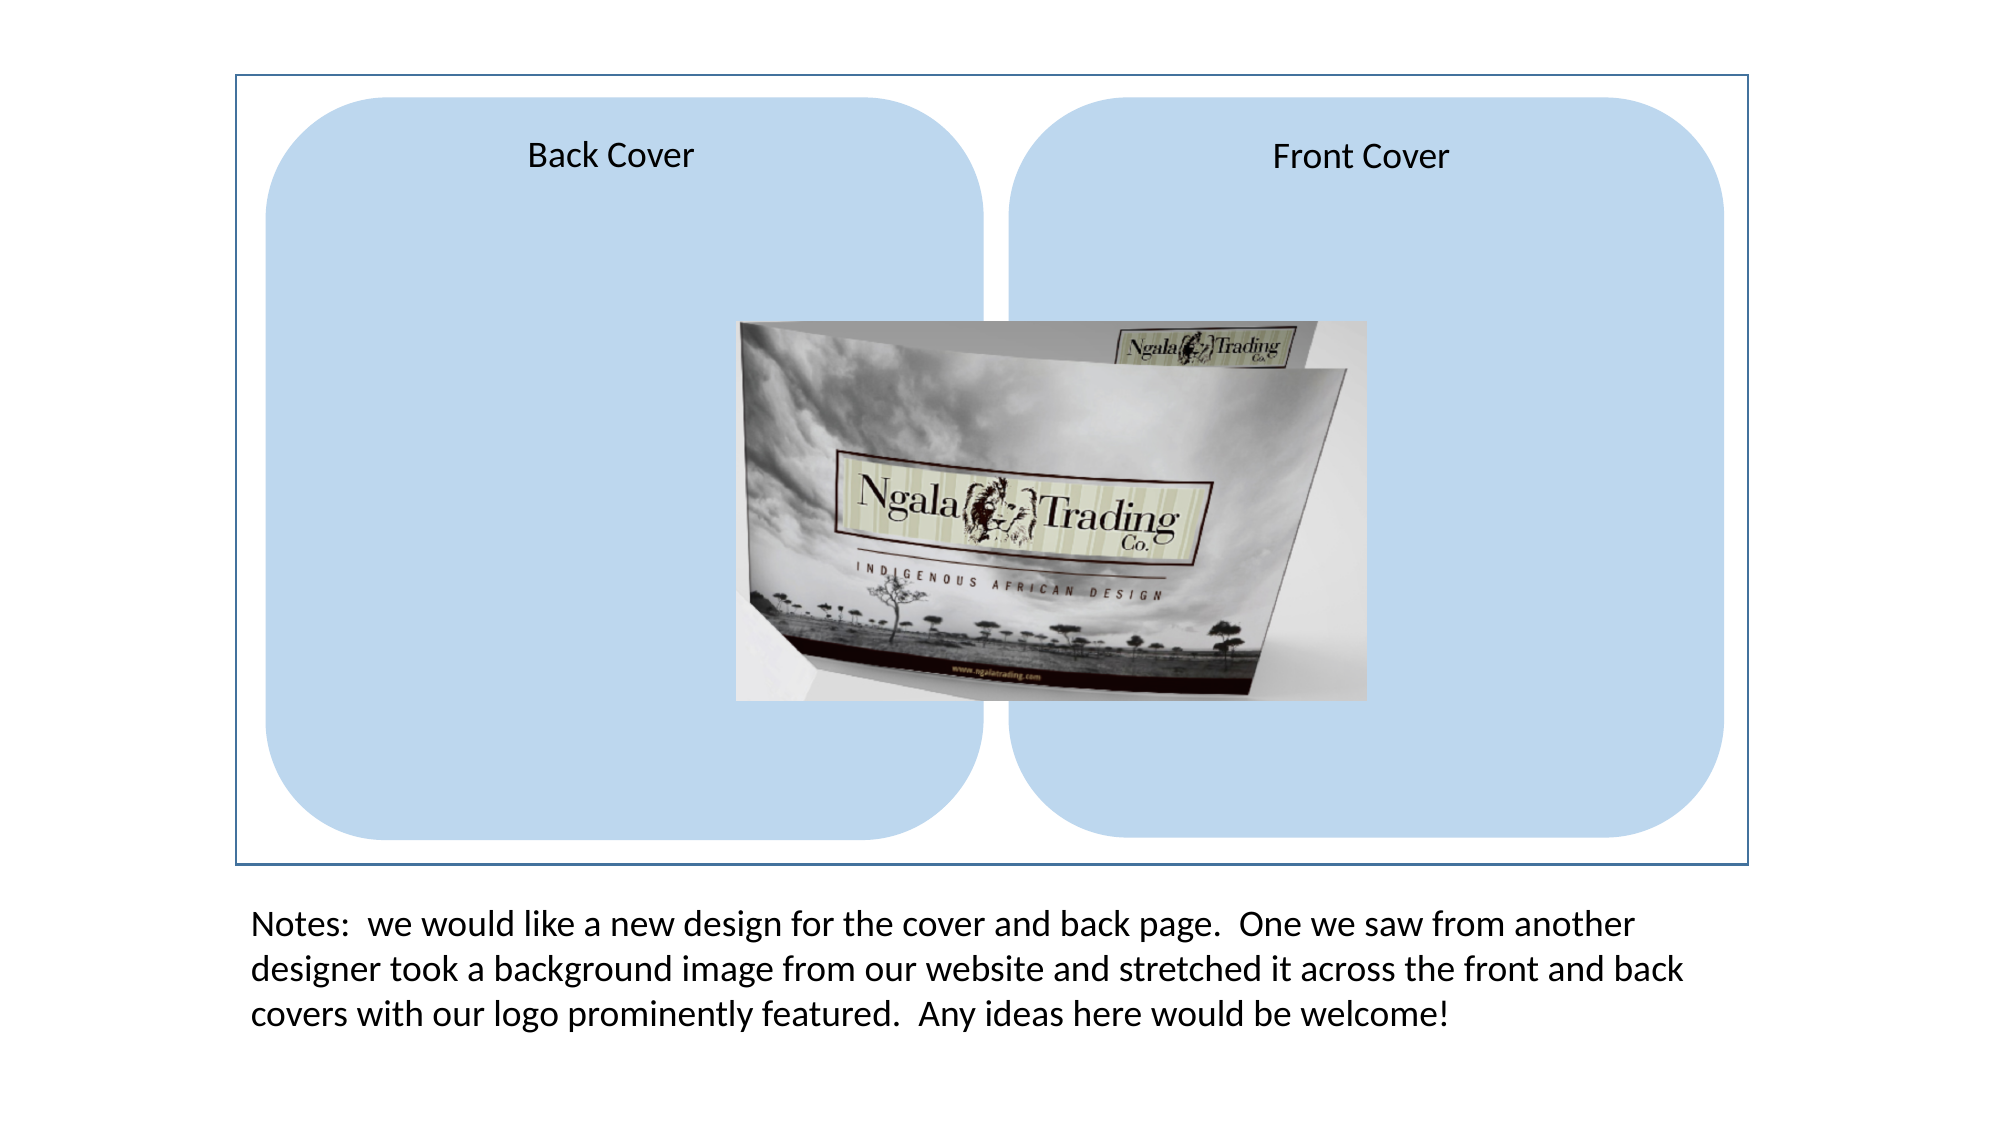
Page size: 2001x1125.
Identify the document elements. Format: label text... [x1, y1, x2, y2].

text_box Front Cover [1176, 123, 1548, 184]
text_box [1007, 96, 1726, 839]
text_box [266, 96, 985, 839]
picture [736, 321, 1367, 701]
text_box Back Cover [426, 122, 797, 183]
text_box Notes: we would like a new design for the cover and back page. One we saw from another designer took a background image from our website and stretched it across the front and back covers with our logo prominently featured. Any ideas here would be welcome! [235, 891, 1749, 998]
text_box [235, 74, 1749, 866]
text_box [264, 152, 930, 842]
